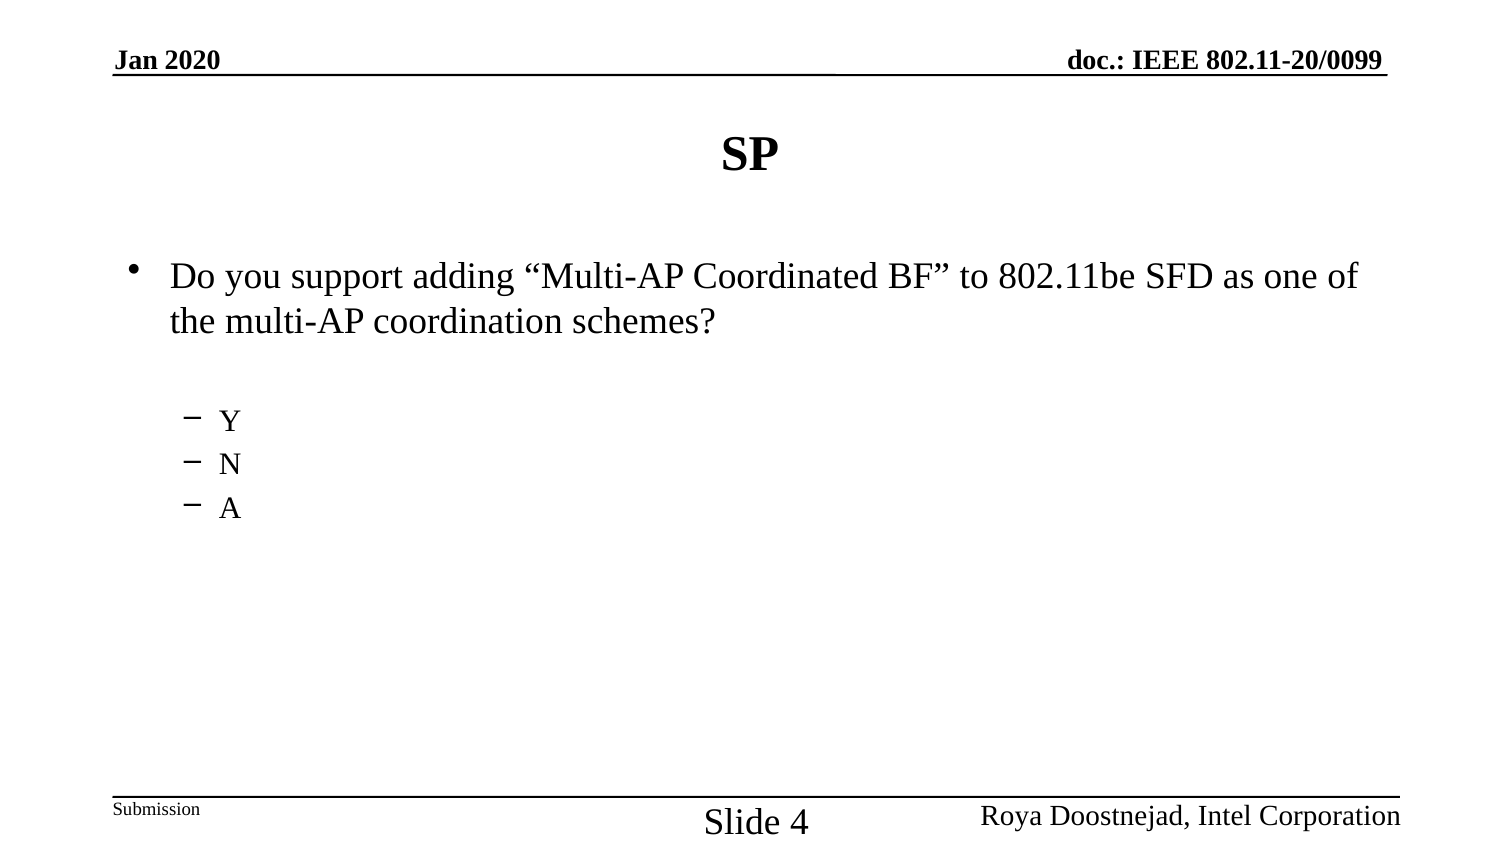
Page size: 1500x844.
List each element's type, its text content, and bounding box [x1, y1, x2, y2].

list Do you support adding “Multi-AP Coordinated BF” to 802.11be SFD as one of the multi-AP coordination schemes? Y N A [112, 243, 1388, 751]
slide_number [114, 40, 234, 75]
slide_number Slide 4 [690, 796, 822, 843]
title SP [112, 84, 1388, 216]
footer Roya Doostnejad, Intel Corporation [979, 796, 1402, 832]
